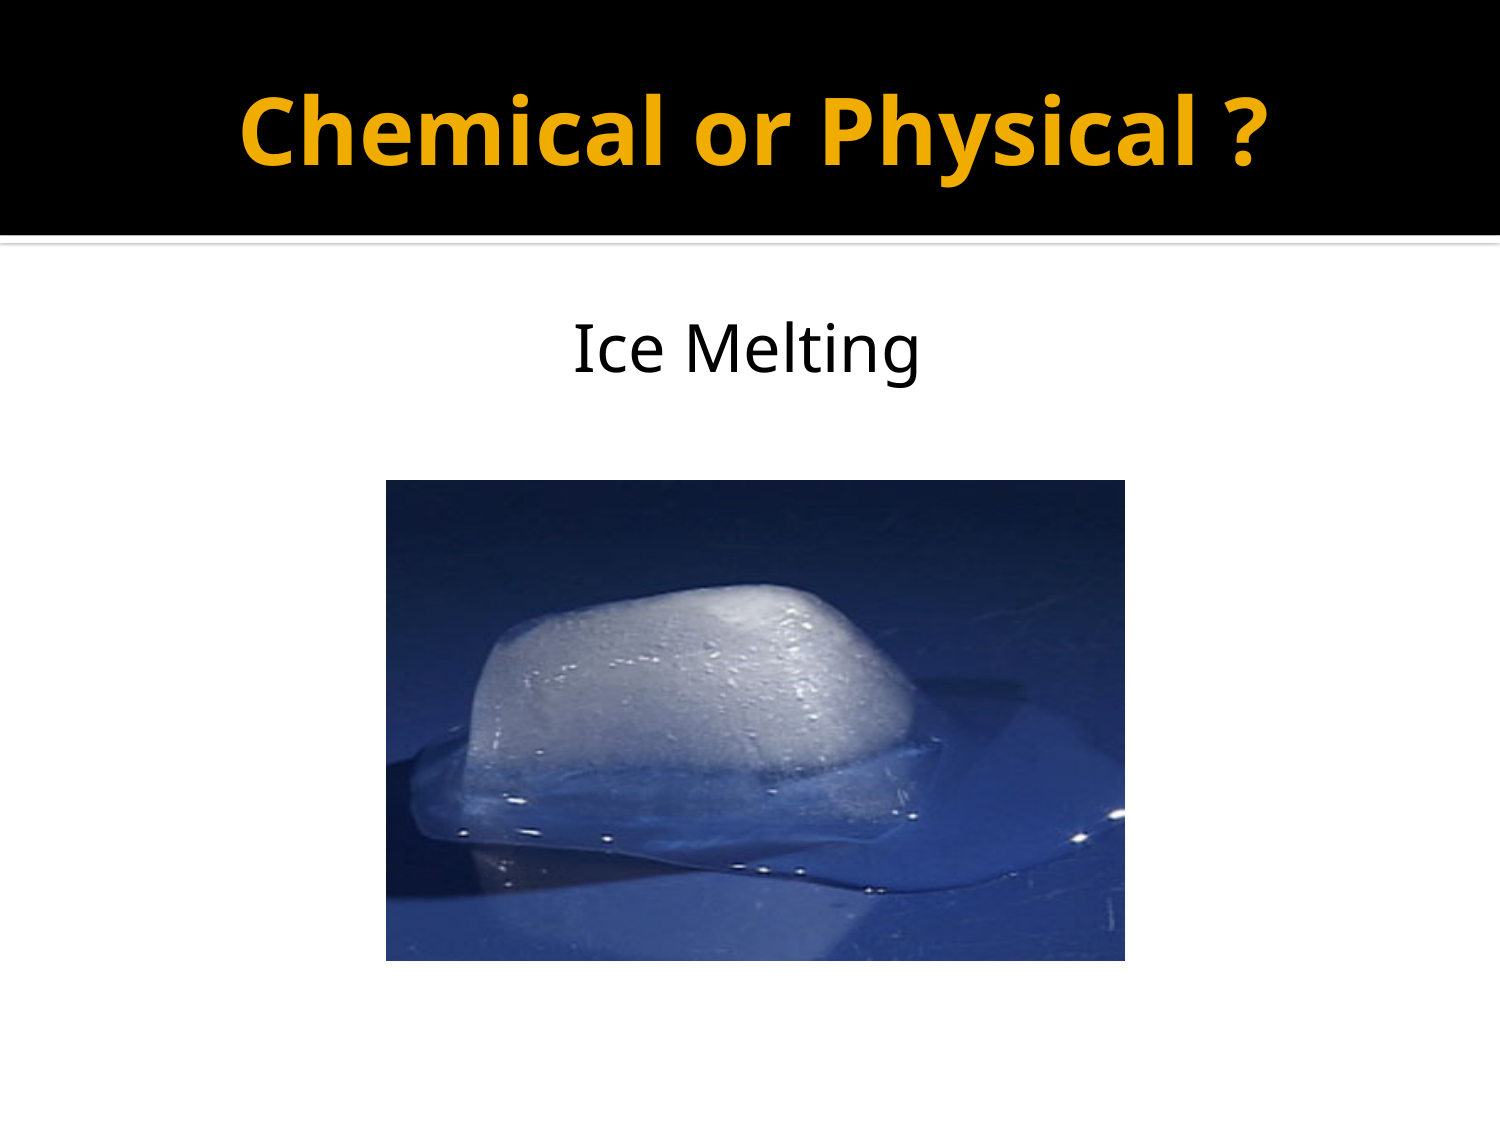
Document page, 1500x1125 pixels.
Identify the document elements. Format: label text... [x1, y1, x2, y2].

list Ice Melting [75, 291, 1425, 1050]
title Chemical or Physical ? [75, 25, 1425, 231]
picture [386, 480, 1125, 961]
